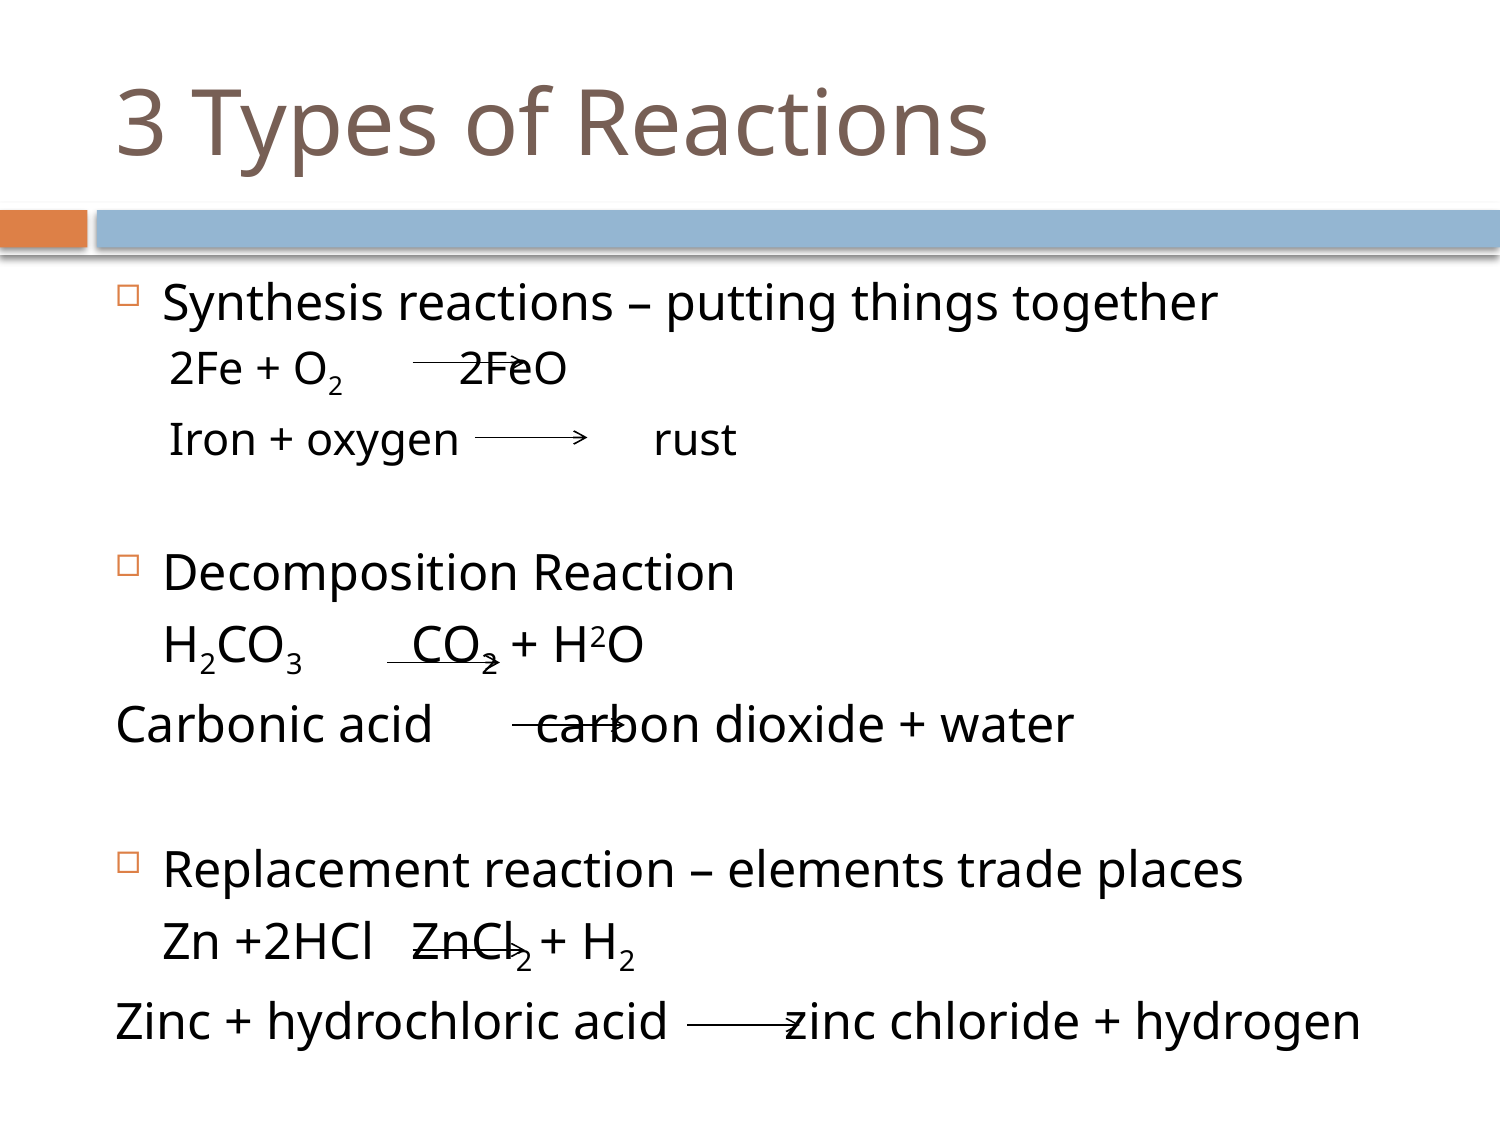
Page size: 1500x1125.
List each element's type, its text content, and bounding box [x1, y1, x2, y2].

list Synthesis reactions – putting things together 2Fe + O2 2FeO Iron + oxygen rust Decomposition Reaction H2CO3 CO2 + H2O Carbonic acid carbon dioxide + water Replacement reaction – elements trade places Zn +2HCl ZnCl2 + H2 Zinc + hydrochloric acid zinc chloride + hydrogen [100, 262, 1438, 1075]
title 3 Types of Reactions [100, 37, 1438, 200]
